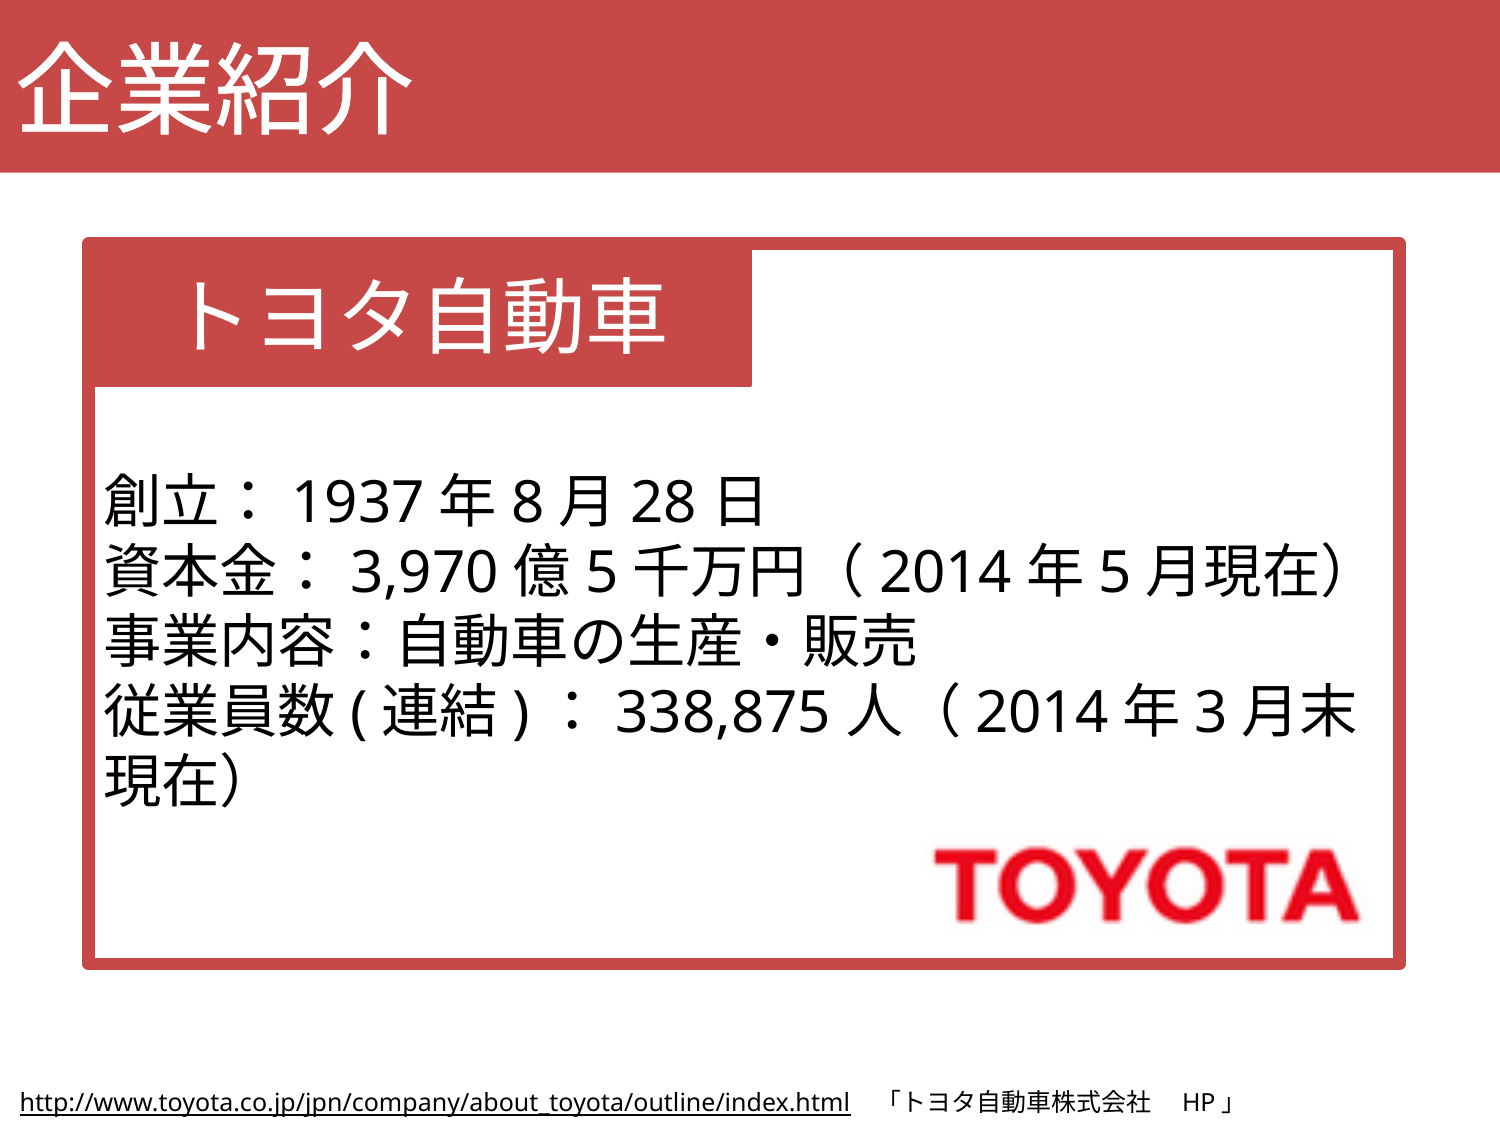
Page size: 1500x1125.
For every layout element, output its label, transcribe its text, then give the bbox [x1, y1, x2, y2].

text_box トヨタ自動車 [86, 241, 752, 387]
text_box 創立：1937年8月28日 資本金：3,970億5千万円（2014年5月現在） 事業内容：自動車の生産・販売 従業員数(連結)：338,875人（2014年3月末現在） [86, 241, 1402, 966]
text_box 企業紹介 [0, 0, 1500, 175]
picture [891, 798, 1385, 953]
text_box http://www.toyota.co.jp/jpn/company/about_toyota/outline/index.html 「トヨタ自動車株式会社 HP」 [4, 1079, 1493, 1125]
